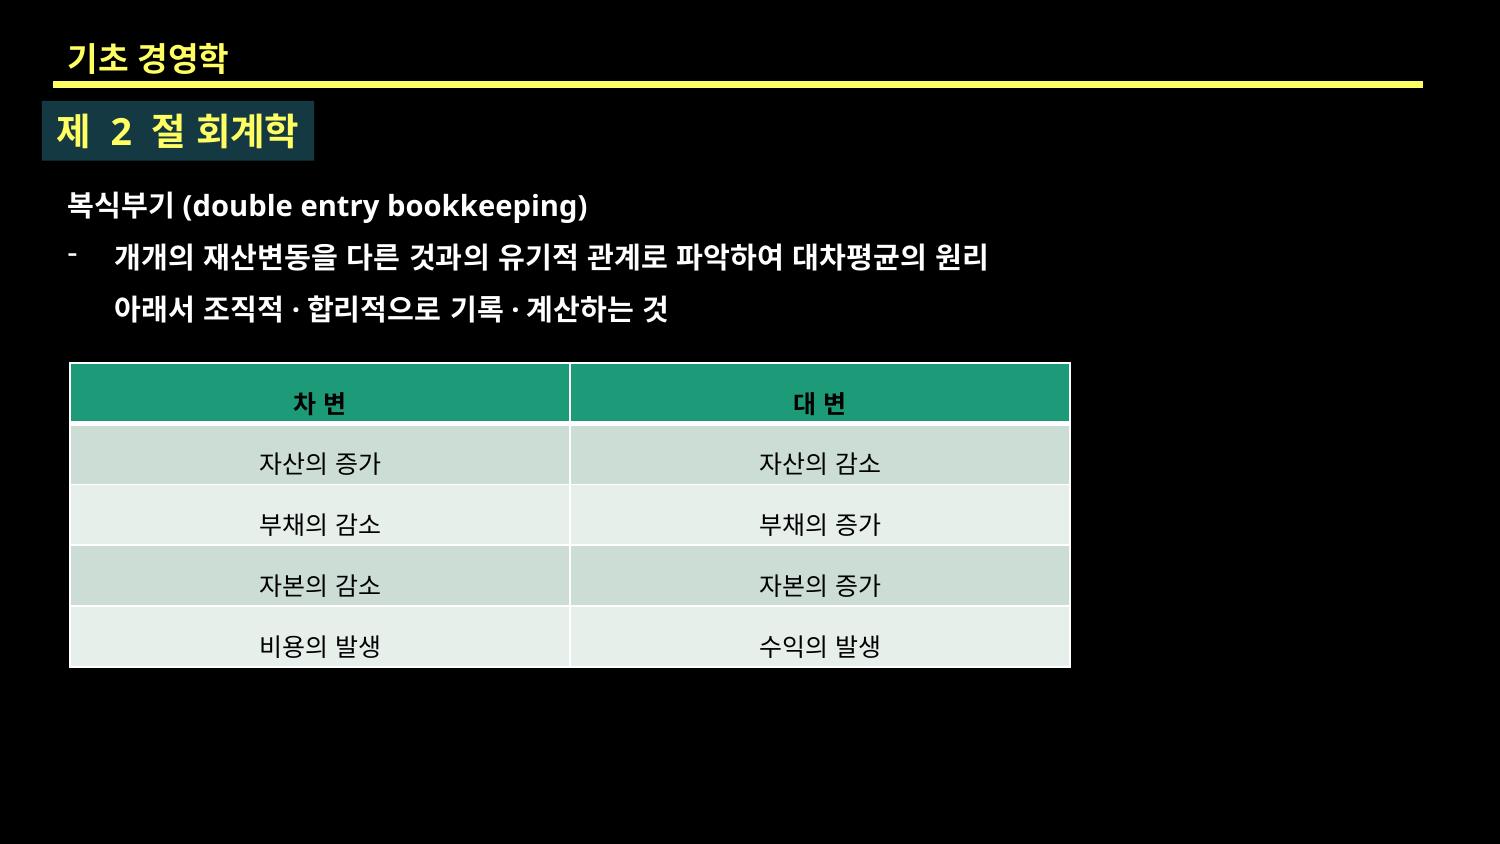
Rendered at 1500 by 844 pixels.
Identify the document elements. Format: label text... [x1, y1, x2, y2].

table_header 대 변 [571, 364, 1069, 421]
table_cell 부채의 감소 [71, 485, 569, 544]
text_box 제 2 절 회계학 [41, 100, 315, 161]
table_cell 자산의 증가 [71, 426, 569, 484]
table_cell 자산의 감소 [571, 426, 1069, 484]
table_header 차 변 [71, 364, 569, 421]
table_cell 부채의 증가 [571, 485, 1069, 544]
table_cell 비용의 발생 [71, 607, 569, 666]
picture [52, 102, 97, 145]
table_cell 자본의 증가 [571, 546, 1069, 605]
text_box 복식부기(double entry bookkeeping) 개개의 재산변동을 다른 것과의 유기적 관계로 파악하여 대차평균의 원리 아래서 조직적·합리적으로 기록·계산하는 것 [53, 161, 1046, 387]
table_cell 수익의 발생 [571, 607, 1069, 666]
table_cell 자본의 감소 [71, 546, 569, 605]
